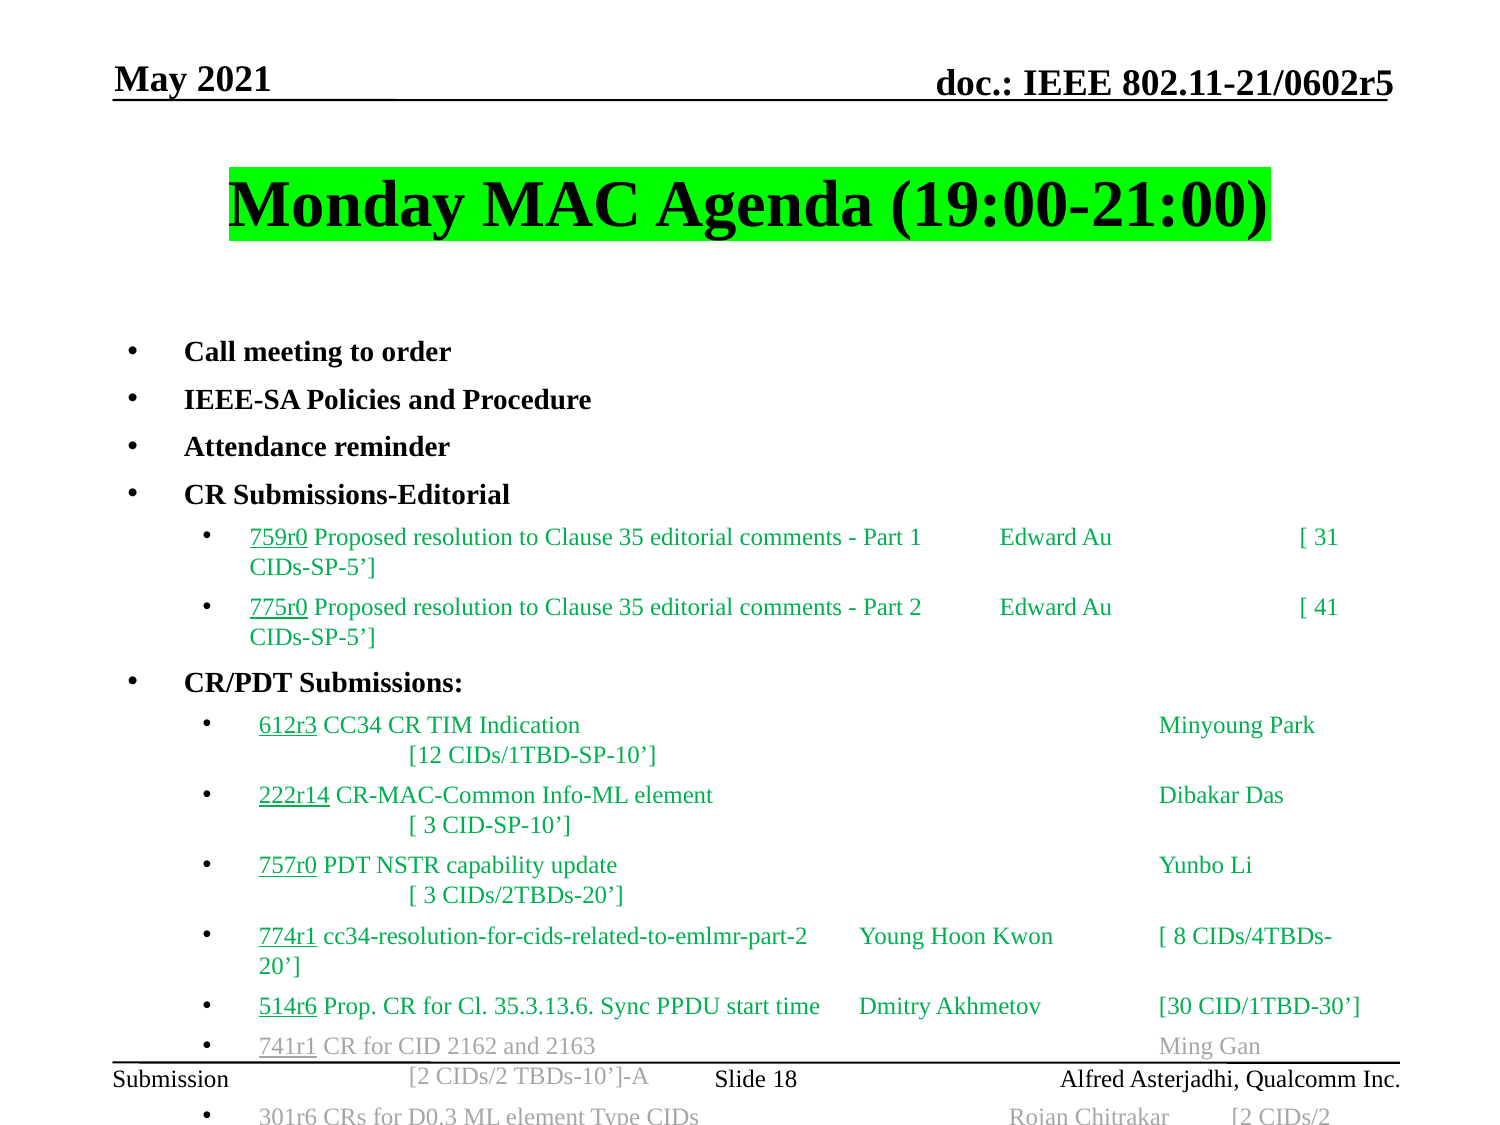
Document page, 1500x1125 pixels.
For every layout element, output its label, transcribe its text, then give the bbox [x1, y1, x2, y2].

footer Alfred Asterjadhi, Qualcomm Inc. [878, 1061, 1402, 1093]
slide_number Slide 18 [712, 1061, 800, 1123]
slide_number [114, 54, 423, 100]
list Call meeting to order IEEE-SA Policies and Procedure Attendance reminder CR Submissions-Editorial 759r0 Proposed resolution to Clause 35 editorial comments - Part 1 Edward Au [ 31 CIDs-SP-5’] 775r0 Proposed resolution to Clause 35 editorial comments - Part 2 Edward Au [ 41 CIDs-SP-5’] CR/PDT Submissions: 612r3 CC34 CR TIM Indication Minyoung Park [12 CIDs/1TBD-SP-10’] 222r14 CR-MAC-Common Info-ML element Dibakar Das [ 3 CID-SP-10’] 757r0 PDT NSTR capability update Yunbo Li [ 3 CIDs/2TBDs-20’] 774r1 cc34-resolution-for-cids-related-to-emlmr-part-2 Young Hoon Kwon [ 8 CIDs/4TBDs-20’] 514r6 Prop. CR for Cl. 35.3.13.6. Sync PPDU start time Dmitry Akhmetov [30 CID/1TBD-30’] 741r1 CR for CID 2162 and 2163 Ming Gan [2 CIDs/2 TBDs-10’]-A 301r6 CRs for D0.3 ML element Type CIDs Rojan Chitrakar [2 CIDs/2 TBDs-SP-5’]-B Cont. [112, 324, 1388, 1063]
title Monday MAC Agenda (19:00-21:00) [112, 112, 1388, 288]
